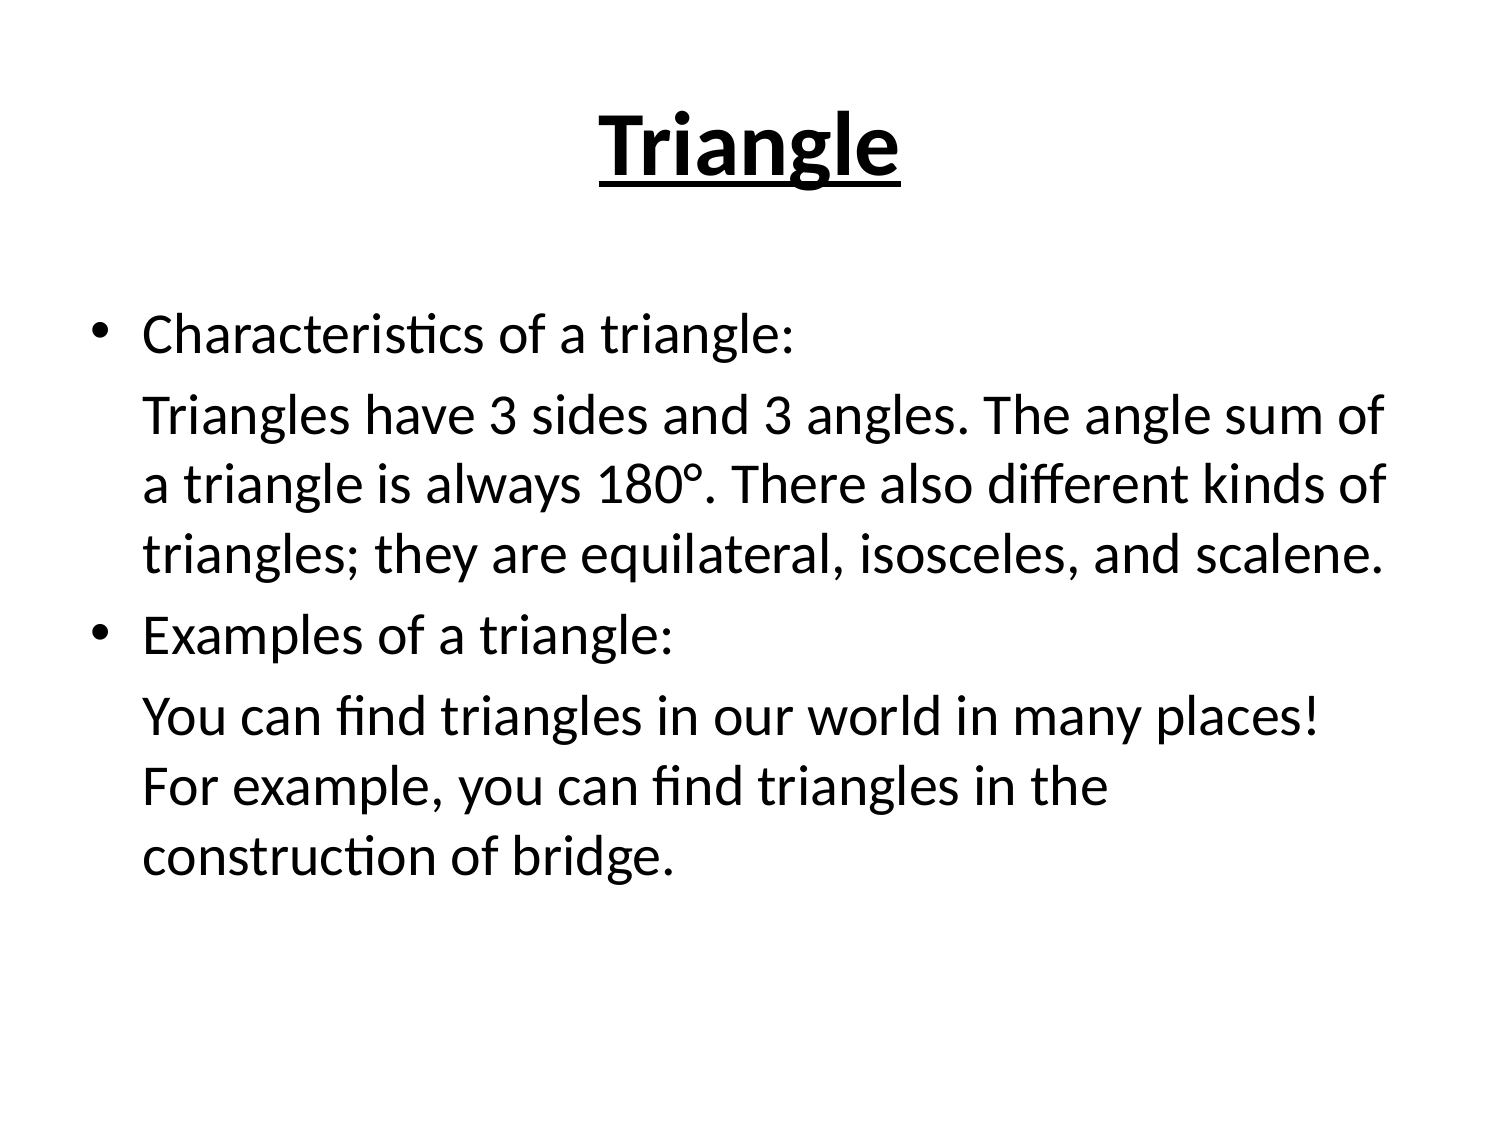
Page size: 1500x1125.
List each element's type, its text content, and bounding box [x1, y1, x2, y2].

title Triangle [75, 45, 1425, 233]
list Characteristics of a triangle: Triangles have 3 sides and 3 angles. The angle sum of a triangle is always 180°. There also different kinds of triangles; they are equilateral, isosceles, and scalene. Examples of a triangle: You can find triangles in our world in many places! For example, you can find triangles in the construction of bridge. [75, 287, 1425, 1030]
